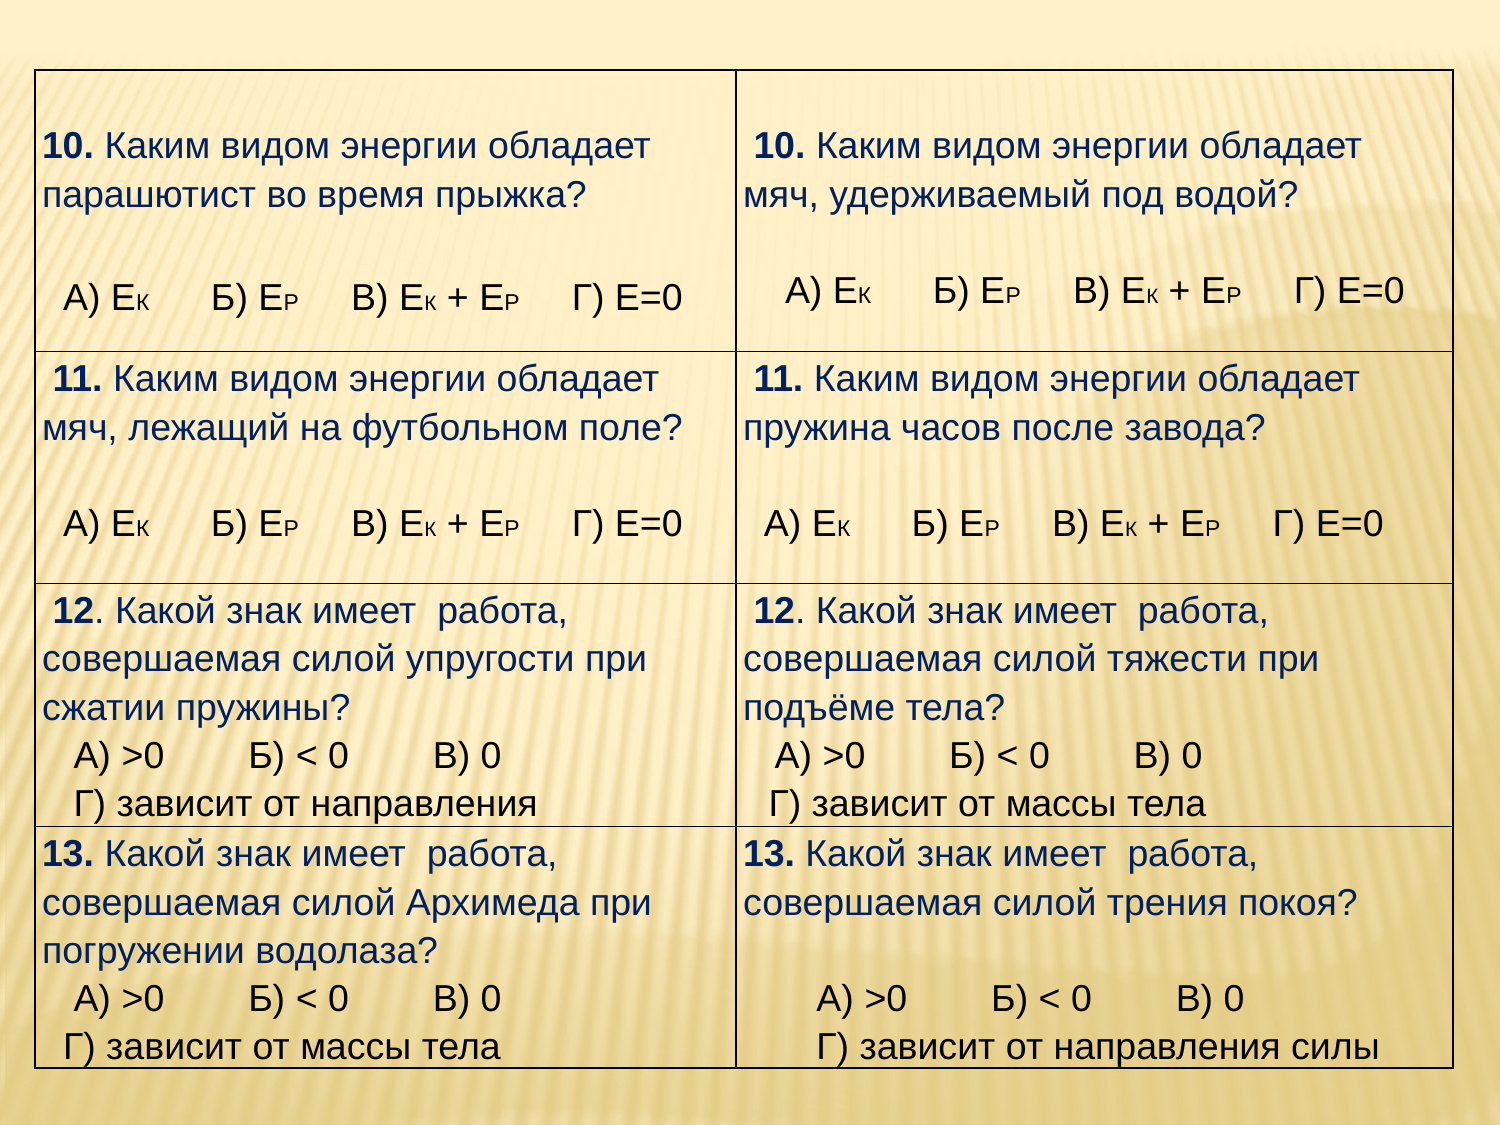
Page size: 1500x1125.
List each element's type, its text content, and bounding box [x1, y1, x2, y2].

table_cell 12. Какой знак имеет работа, совершаемая силой тяжести при подъёме тела? А) >0 Б) < 0 В) 0 Г) зависит от массы тела [737, 584, 1452, 826]
table_cell 11. Каким видом энергии обладает пружина часов после завода? А) ЕК Б) ЕР В) ЕК + ЕР Г) Е=0 [737, 352, 1452, 583]
table_cell 13. Какой знак имеет работа, совершаемая силой Архимеда при погружении водолаза? А) >0 Б) < 0 В) 0 Г) зависит от массы тела [36, 827, 735, 1067]
table_cell 11. Каким видом энергии обладает мяч, лежащий на футбольном поле? А) ЕК Б) ЕР В) ЕК + ЕР Г) Е=0 [36, 352, 735, 583]
table_header 10. Каким видом энергии обладает парашютист во время прыжка? А) ЕК Б) ЕР В) ЕК + ЕР Г) Е=0 [36, 71, 735, 351]
table_cell 12. Какой знак имеет работа, совершаемая силой упругости при сжатии пружины? А) >0 Б) < 0 В) 0 Г) зависит от направления [36, 584, 735, 826]
table_cell 13. Какой знак имеет работа, совершаемая силой трения покоя? А) >0 Б) < 0 В) 0 Г) зависит от направления силы [737, 827, 1452, 1067]
table_header 10. Каким видом энергии обладает мяч, удерживаемый под водой? А) ЕК Б) ЕР В) ЕК + ЕР Г) Е=0 [737, 71, 1452, 351]
